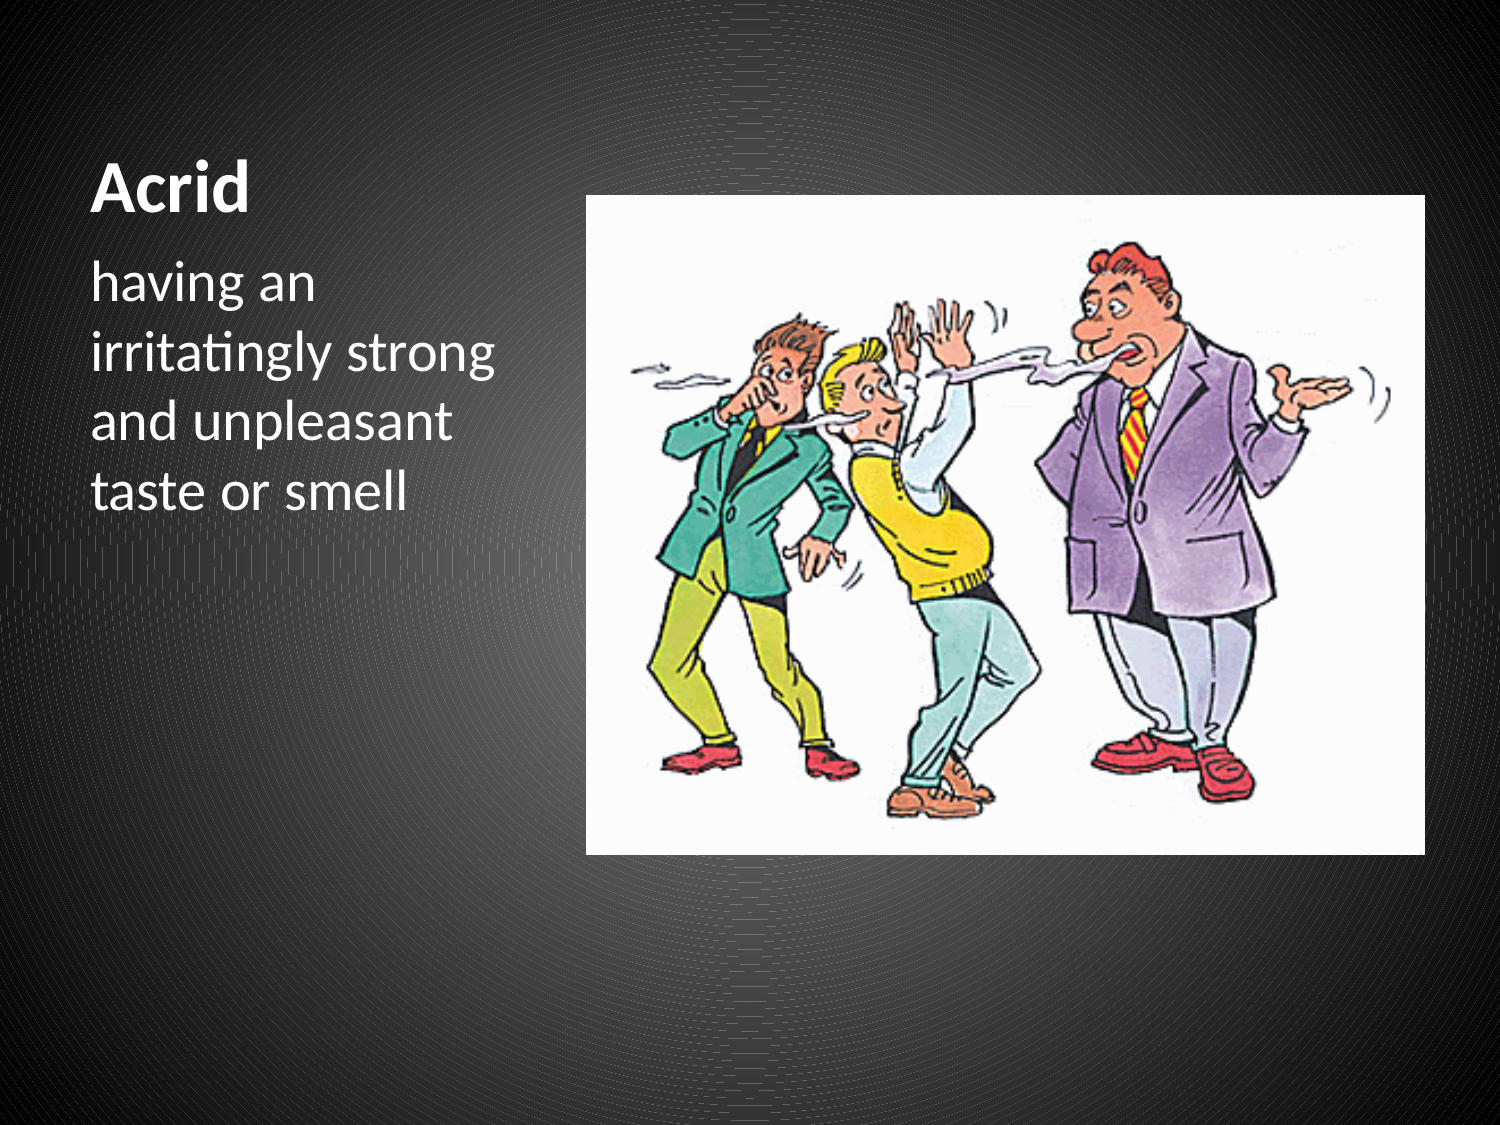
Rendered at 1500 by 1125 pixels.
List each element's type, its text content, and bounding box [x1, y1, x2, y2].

list having an irritatingly strong and unpleasant taste or smell [75, 235, 569, 1005]
title Acrid [75, 44, 569, 235]
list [586, 44, 1426, 1006]
